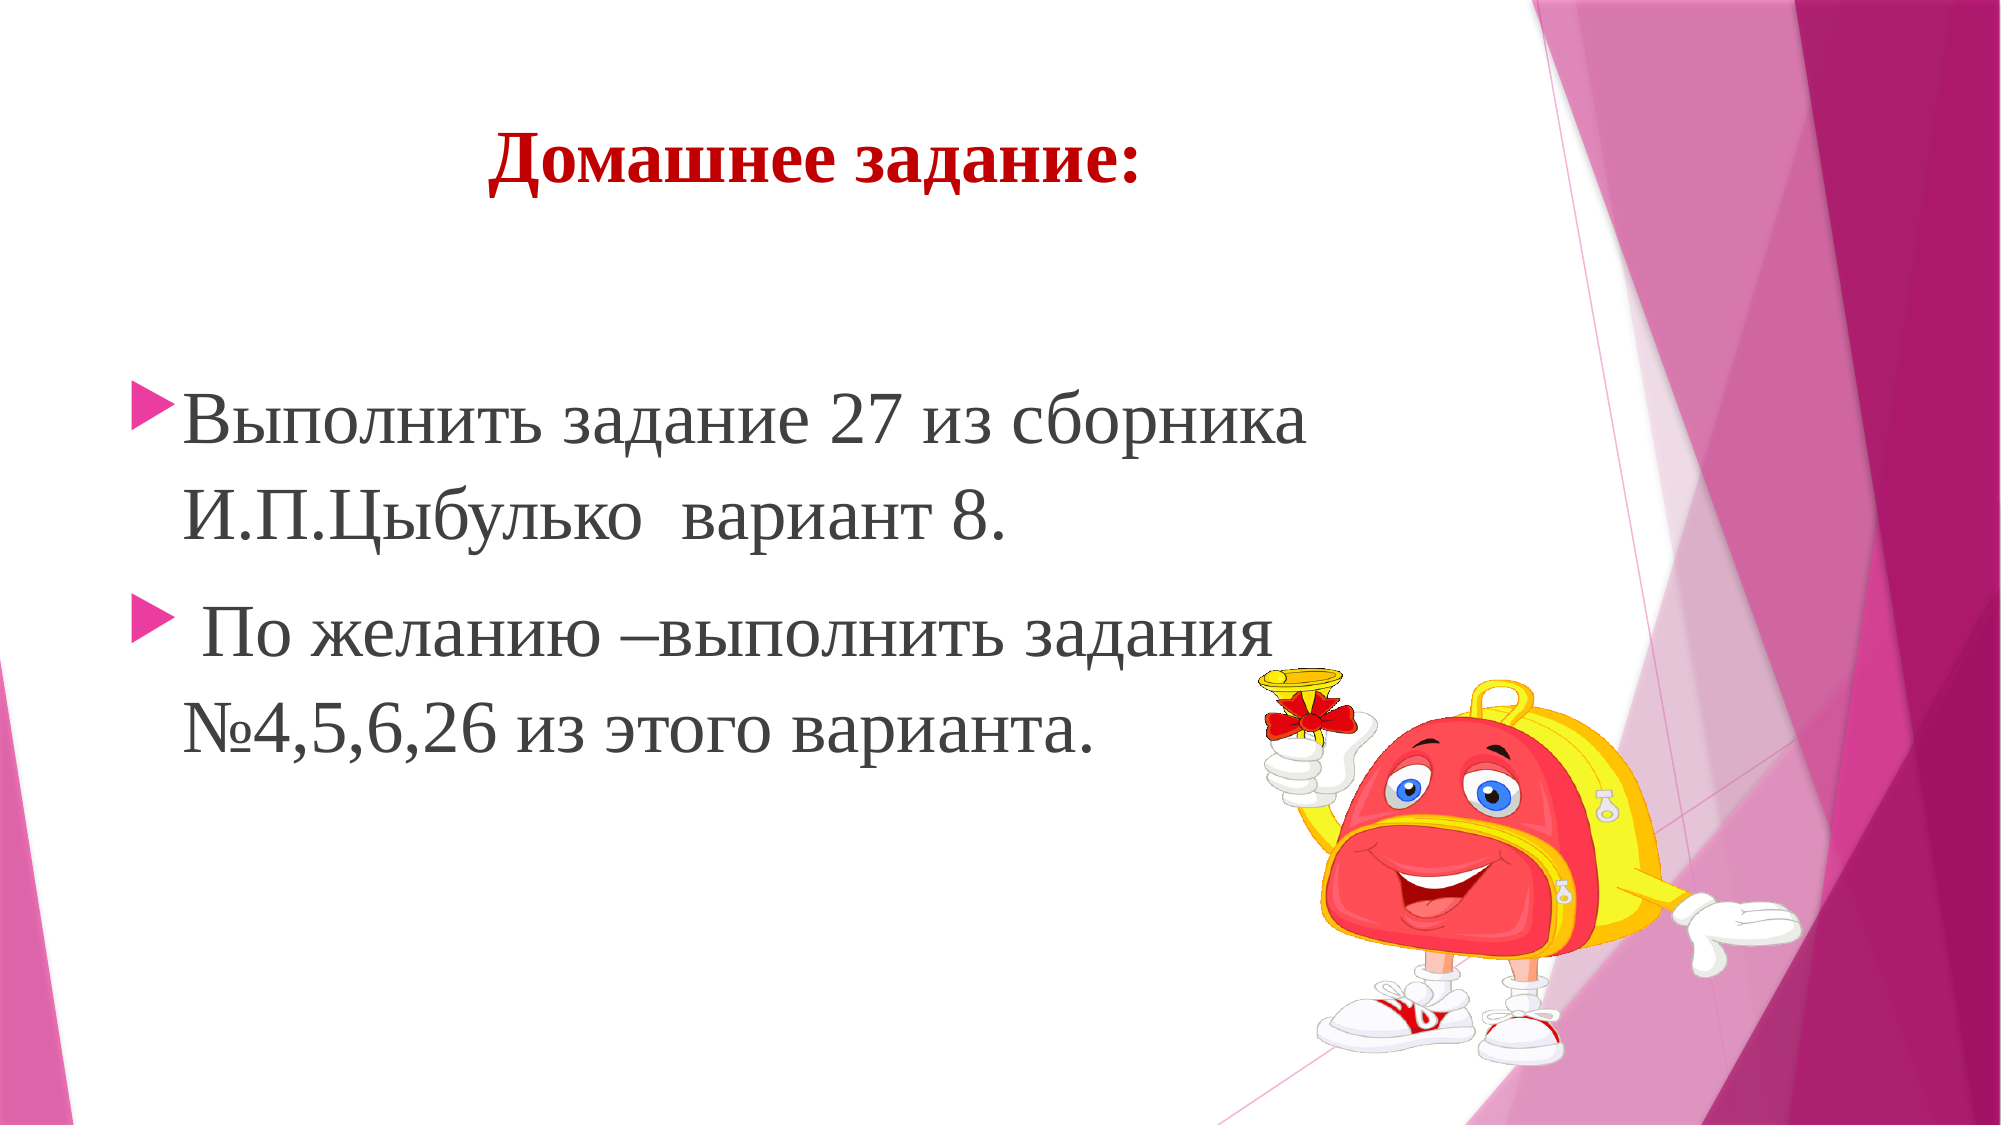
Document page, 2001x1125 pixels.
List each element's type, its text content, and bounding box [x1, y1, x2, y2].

picture [1146, 601, 1890, 1125]
list Выполнить задание 27 из сборника И.П.Цыбулько вариант 8. По желанию –выполнить задания №4,5,6,26 из этого варианта. [111, 354, 1522, 992]
title Домашнее задание: [111, 99, 1522, 317]
